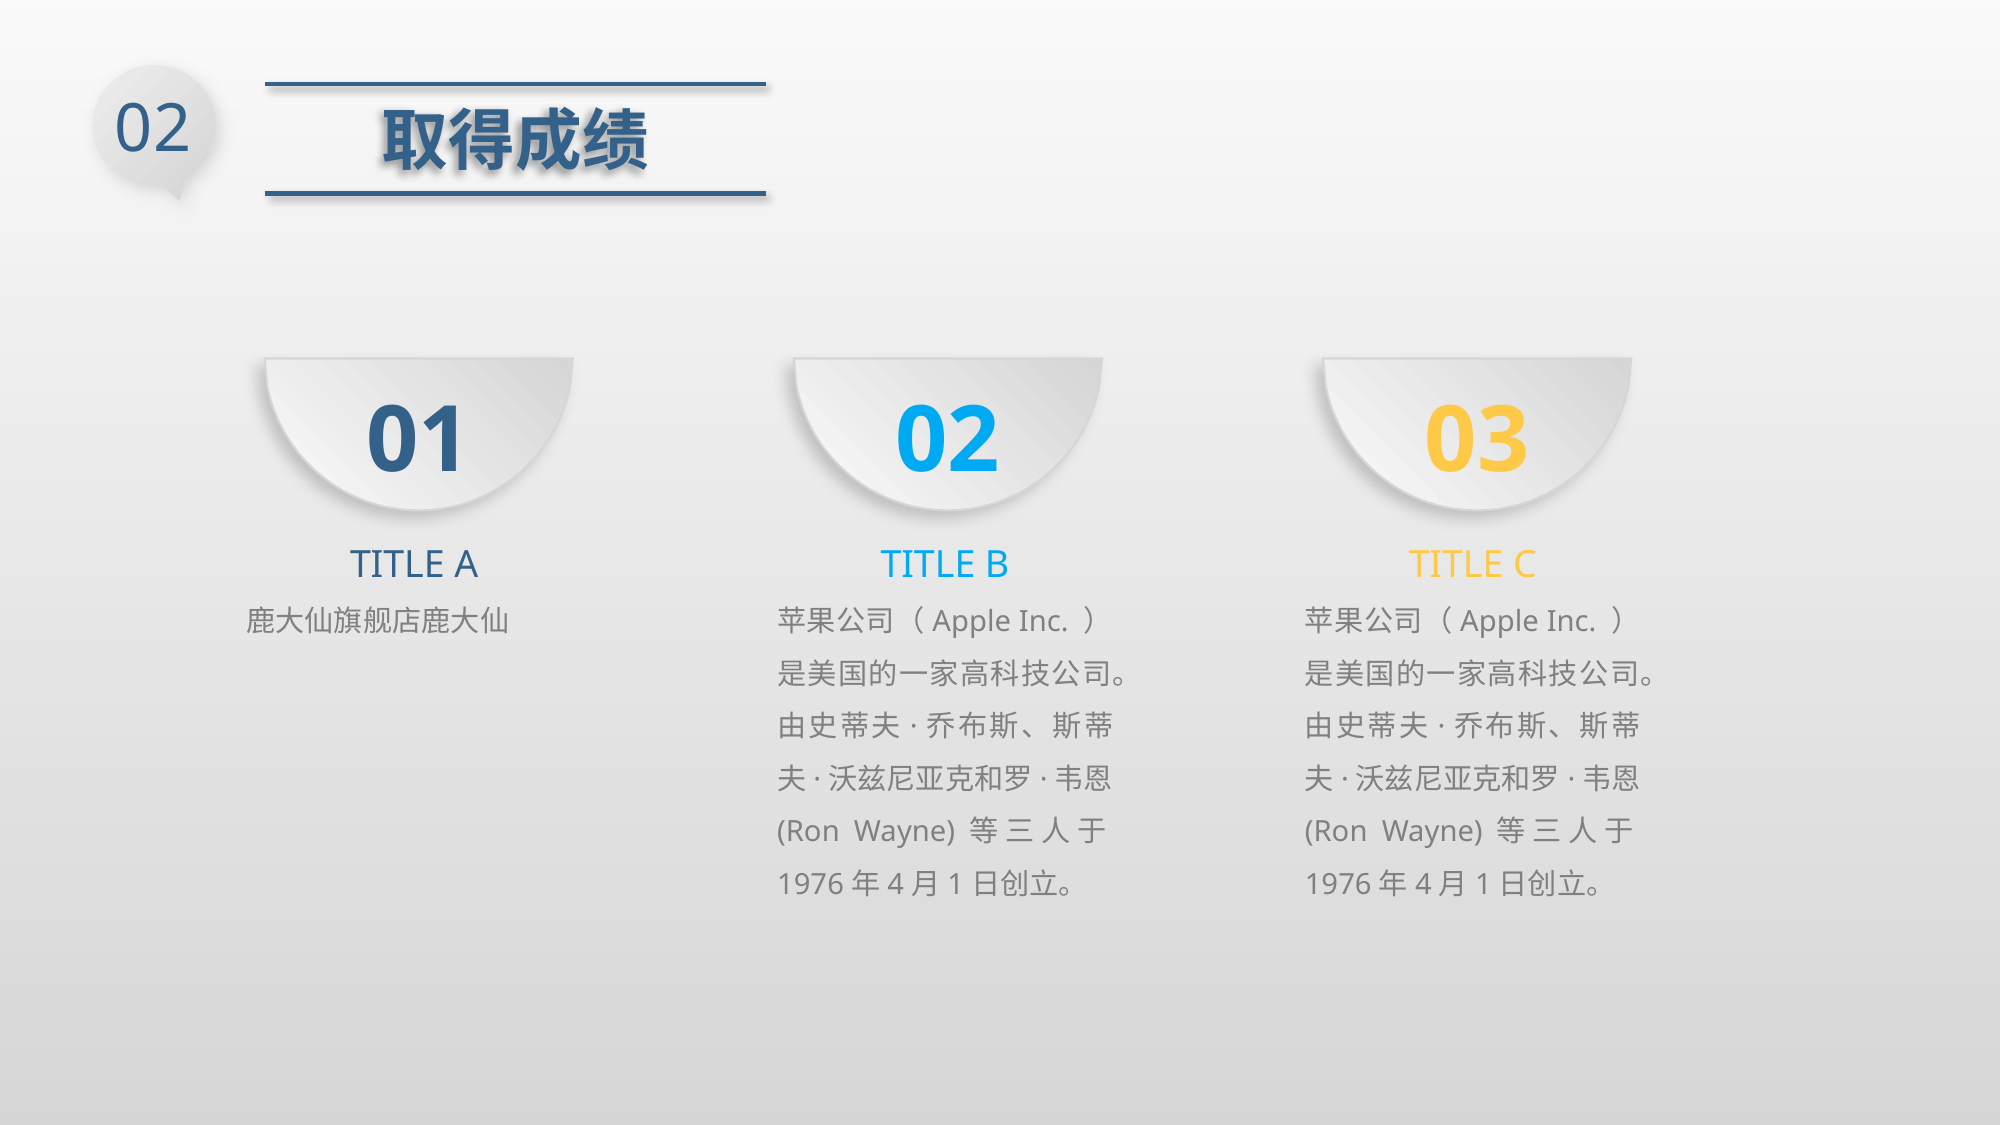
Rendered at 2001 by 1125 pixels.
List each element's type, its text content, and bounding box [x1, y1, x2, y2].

text_box TITLE A 鹿大仙旗舰店鹿大仙 [231, 510, 598, 646]
text_box 03 [1321, 357, 1633, 510]
text_box TITLE B 苹果公司（Apple Inc. ）是美国的一家高科技公司。由史蒂夫·乔布斯、斯蒂夫·沃兹尼亚克和罗·韦恩(Ron Wayne)等三人于1976年4月1日创立。 [762, 510, 1128, 908]
text_box TITLE C 苹果公司（Apple Inc. ）是美国的一家高科技公司。由史蒂夫·乔布斯、斯蒂夫·沃兹尼亚克和罗·韦恩(Ron Wayne)等三人于1976年4月1日创立。 [1290, 510, 1656, 908]
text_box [92, 65, 216, 186]
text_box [264, 84, 767, 194]
text_box 02 [792, 357, 1104, 510]
text_box 01 [263, 357, 574, 510]
